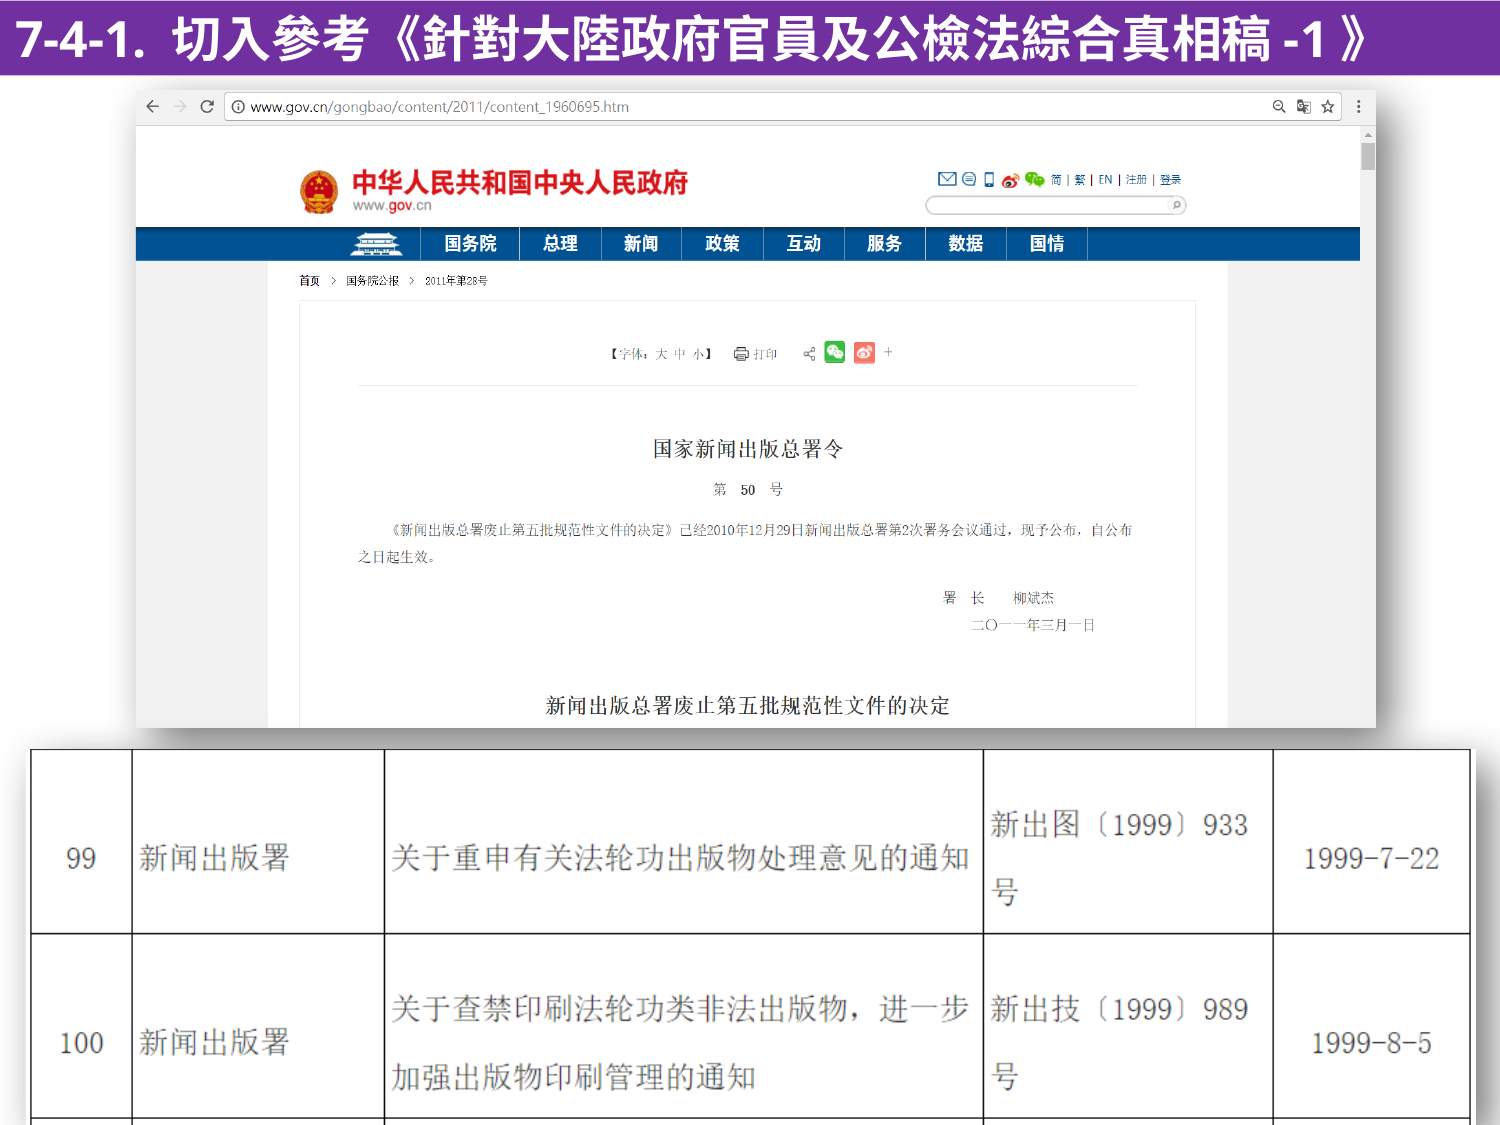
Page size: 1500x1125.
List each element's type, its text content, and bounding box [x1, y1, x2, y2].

picture [135, 89, 1377, 729]
picture [25, 749, 1476, 1125]
text_box 7-4-1. 切入參考《針對大陸政府官員及公檢法綜合真相稿-1》 [0, 0, 1500, 76]
